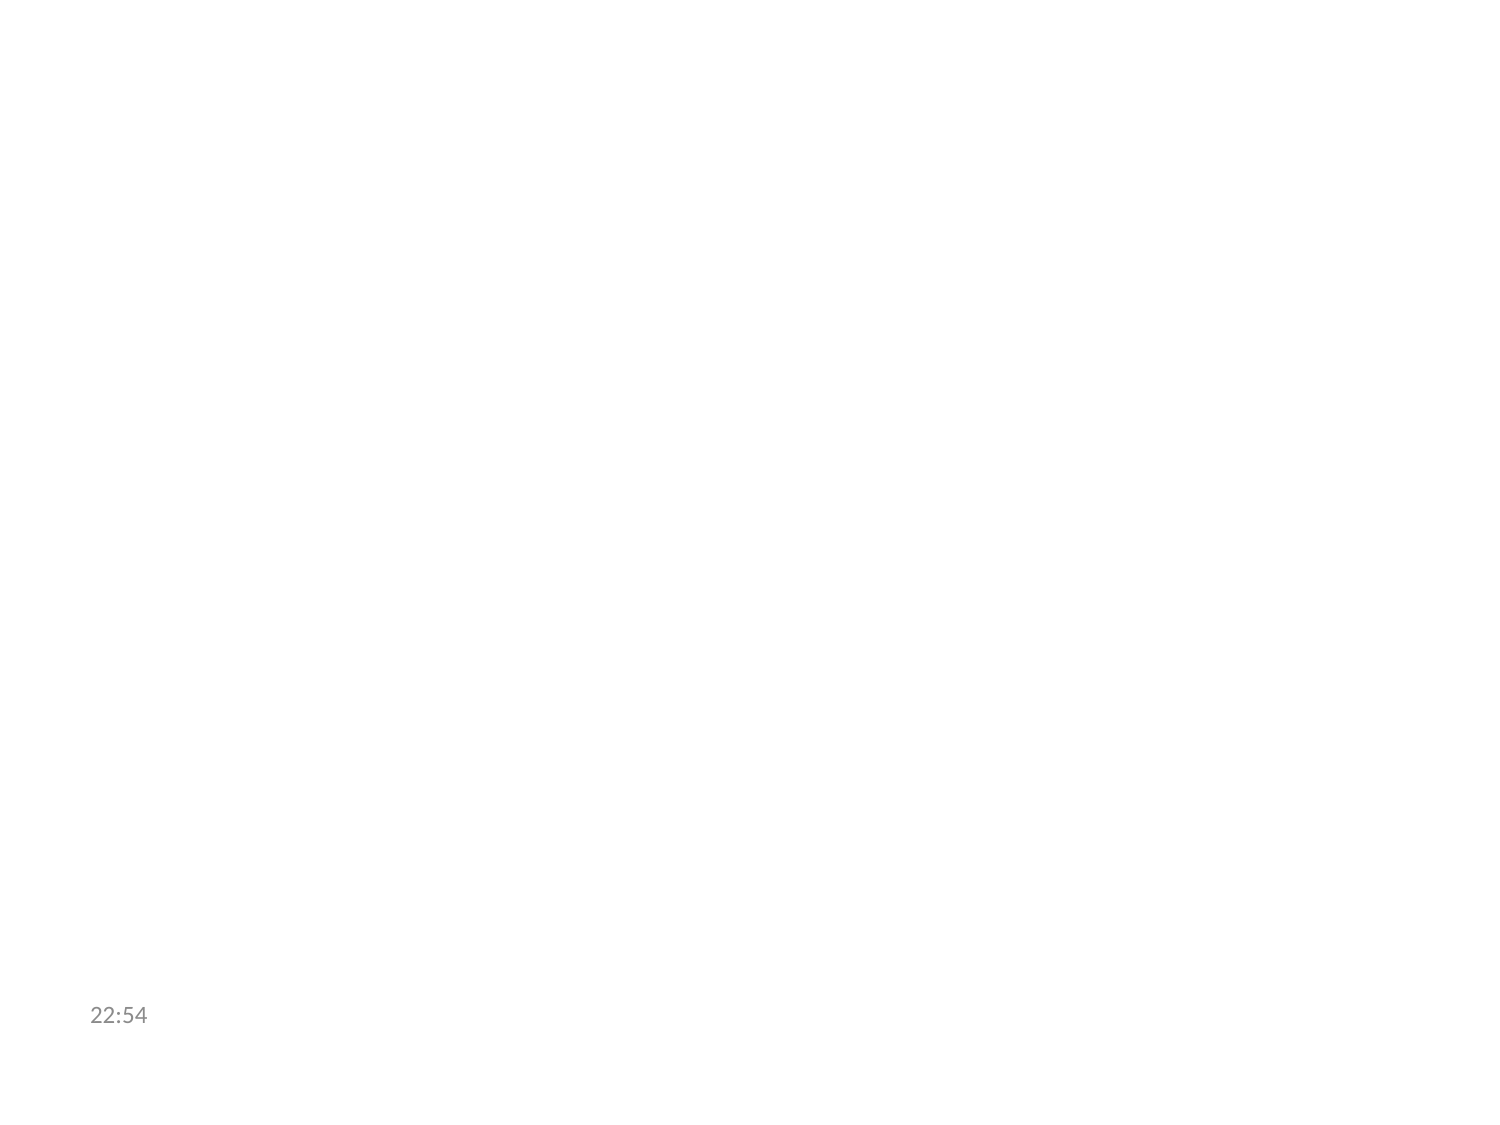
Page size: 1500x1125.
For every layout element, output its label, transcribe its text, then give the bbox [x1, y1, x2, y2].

text_box 15:35 [75, 983, 425, 1044]
